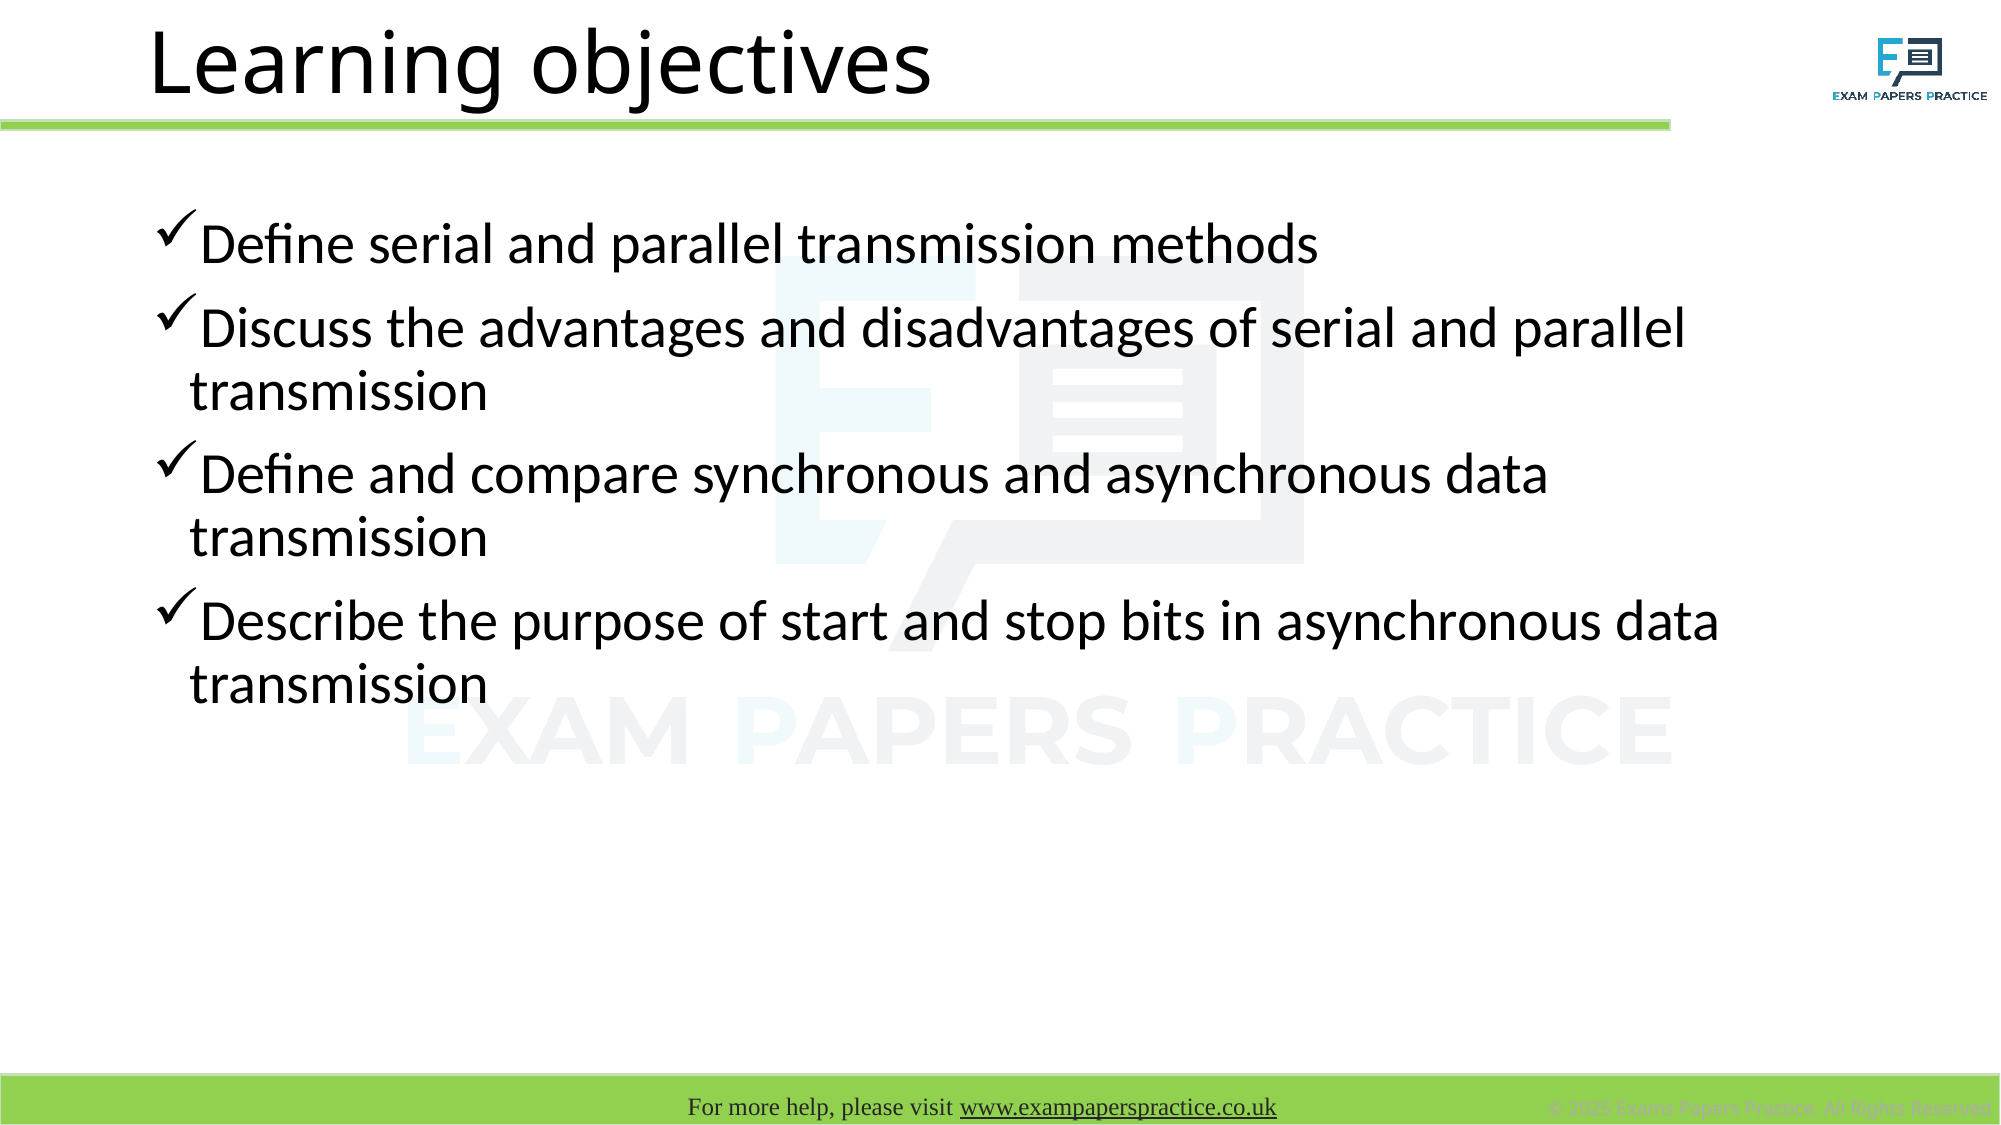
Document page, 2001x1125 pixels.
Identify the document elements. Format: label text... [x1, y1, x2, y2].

title Learning objectives [132, 11, 1858, 121]
list Define serial and parallel transmission methods Discuss the advantages and disadvantages of serial and parallel transmission Define and compare synchronous and asynchronous data transmission Describe the purpose of start and stop bits in asynchronous data transmission [137, 205, 1863, 920]
